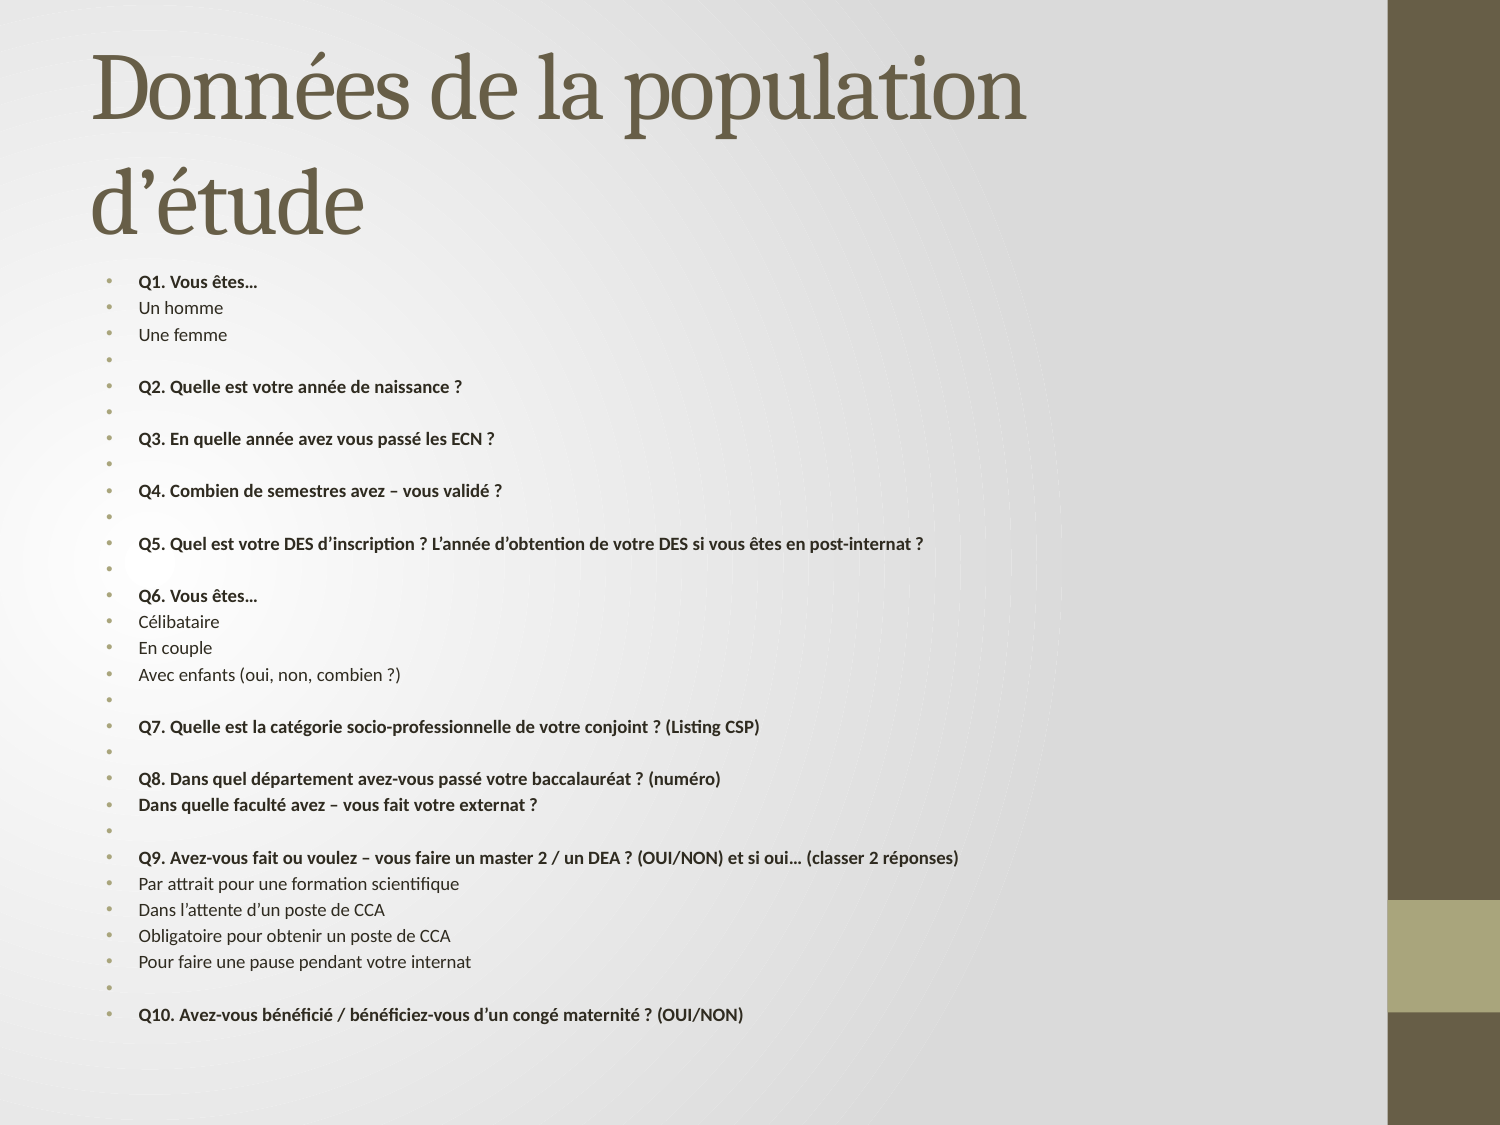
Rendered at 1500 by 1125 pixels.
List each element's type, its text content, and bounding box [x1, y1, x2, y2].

title Données de la population d’étude [75, 45, 1325, 233]
list Q1. Vous êtes… Un homme Une femme Q2. Quelle est votre année de naissance ? Q3. En quelle année avez vous passé les ECN ? Q4. Combien de semestres avez – vous validé ? Q5. Quel est votre DES d’inscription ? L’année d’obtention de votre DES si vous êtes en post-internat ? Q6. Vous êtes… Célibataire En couple Avec enfants (oui, non, combien ?) Q7. Quelle est la catégorie socio-professionnelle de votre conjoint ? (Listing CSP) Q8. Dans quel département avez-vous passé votre baccalauréat ? (numéro) Dans quelle faculté avez – vous fait votre externat ? Q9. Avez-vous fait ou voulez – vous faire un master 2 / un DEA ? (OUI/NON) et si oui… (classer 2 réponses) Par attrait pour une formation scientifique Dans l’attente d’un poste de CCA Obligatoire pour obtenir un poste de CCA Pour faire une pause pendant votre internat Q10. Avez-vous bénéficié / bénéficiez-vous d’un congé maternité ? (OUI/NON) [75, 262, 1325, 1050]
